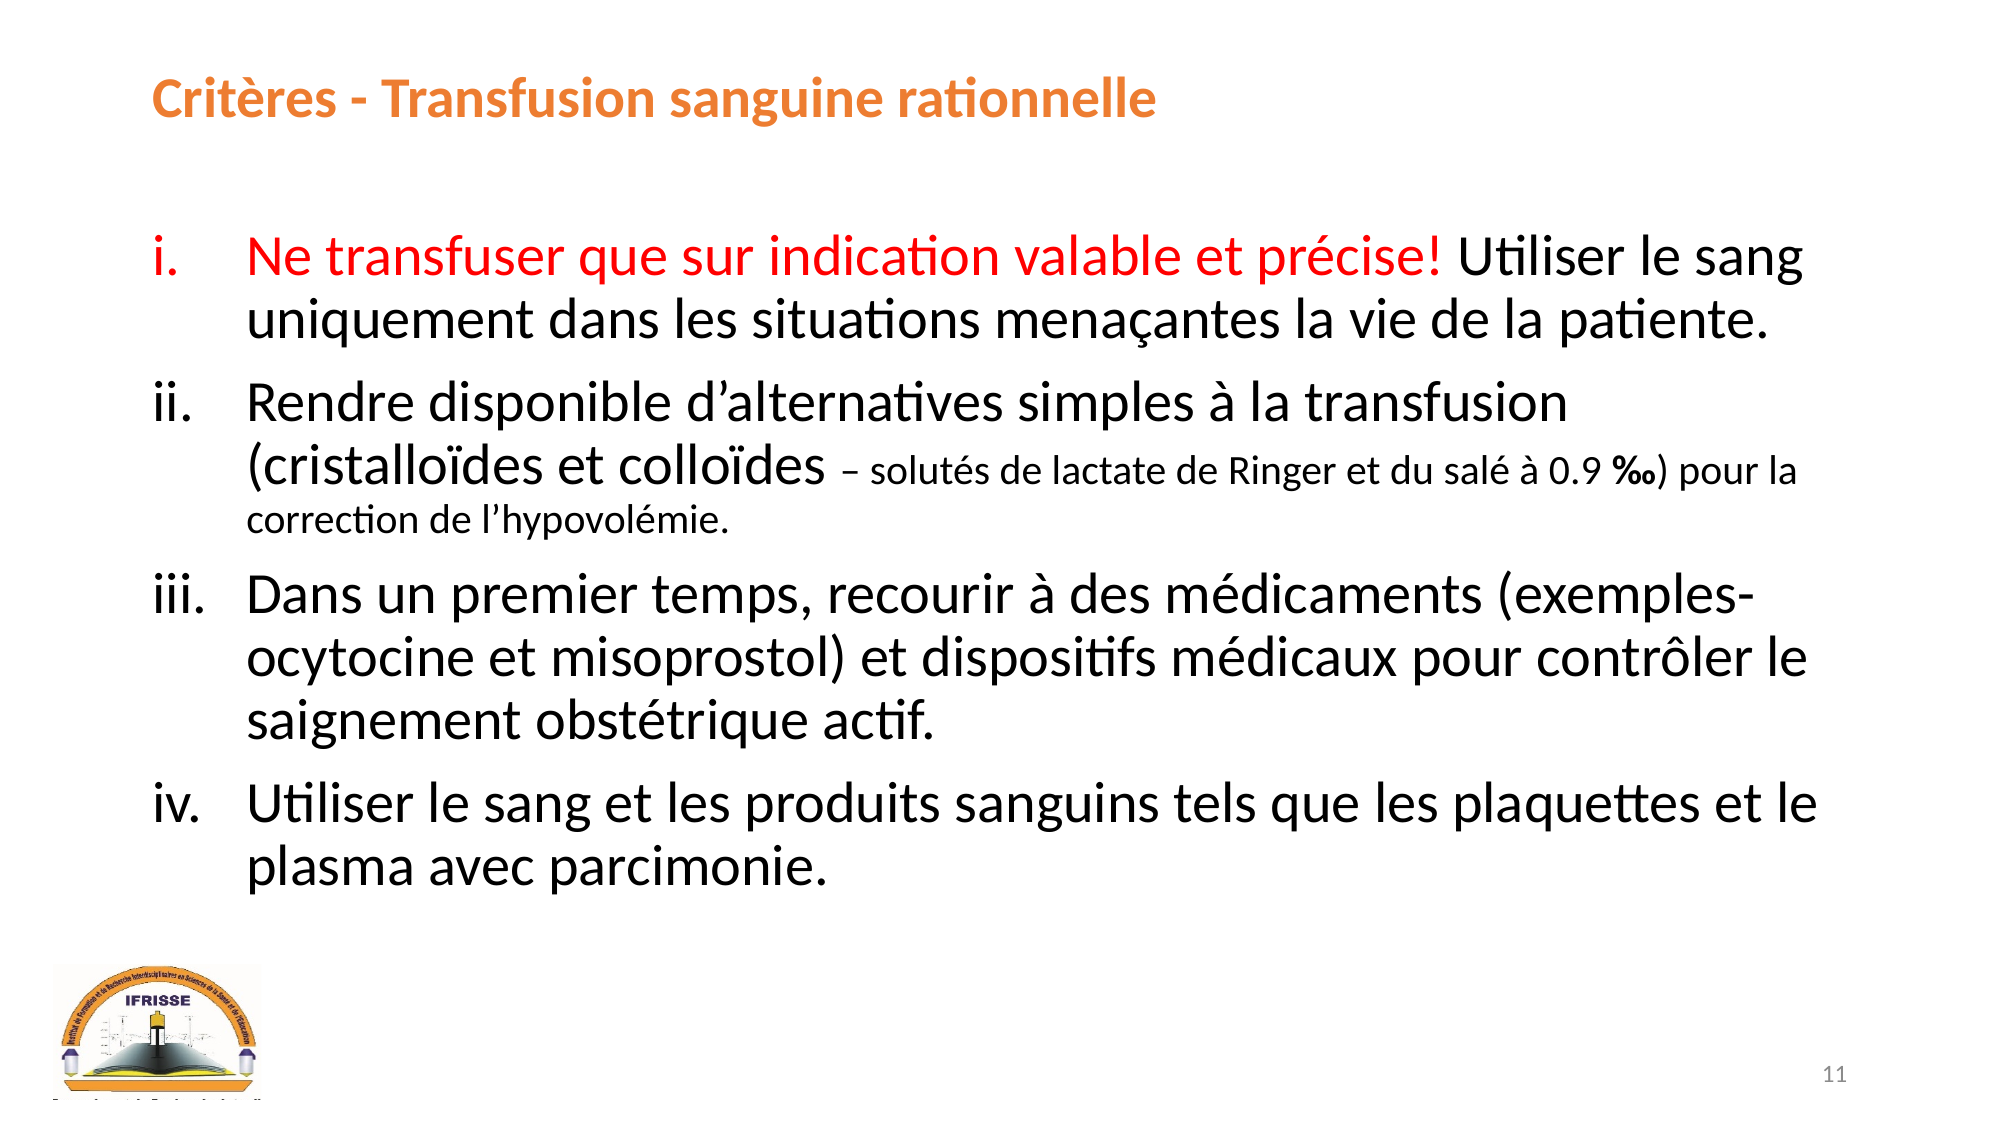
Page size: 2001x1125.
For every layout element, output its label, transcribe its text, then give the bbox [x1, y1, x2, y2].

title Critères - Transfusion sanguine rationnelle [137, 59, 1777, 183]
slide_number 11 [1412, 1042, 1863, 1103]
list Ne transfuser que sur indication valable et précise! Utiliser le sang uniquement dans les situations menaçantes la vie de la patiente. Rendre disponible d’alternatives simples à la transfusion (cristalloïdes et colloïdes – solutés de lactate de Ringer et du salé à 0.9 ‰) pour la correction de l’hypovolémie. Dans un premier temps, recourir à des médicaments (exemples-ocytocine et misoprostol) et dispositifs médicaux pour contrôler le saignement obstétrique actif. Utiliser le sang et les produits sanguins tels que les plaquettes et le plasma avec parcimonie. [137, 217, 1863, 937]
picture [53, 964, 262, 1100]
